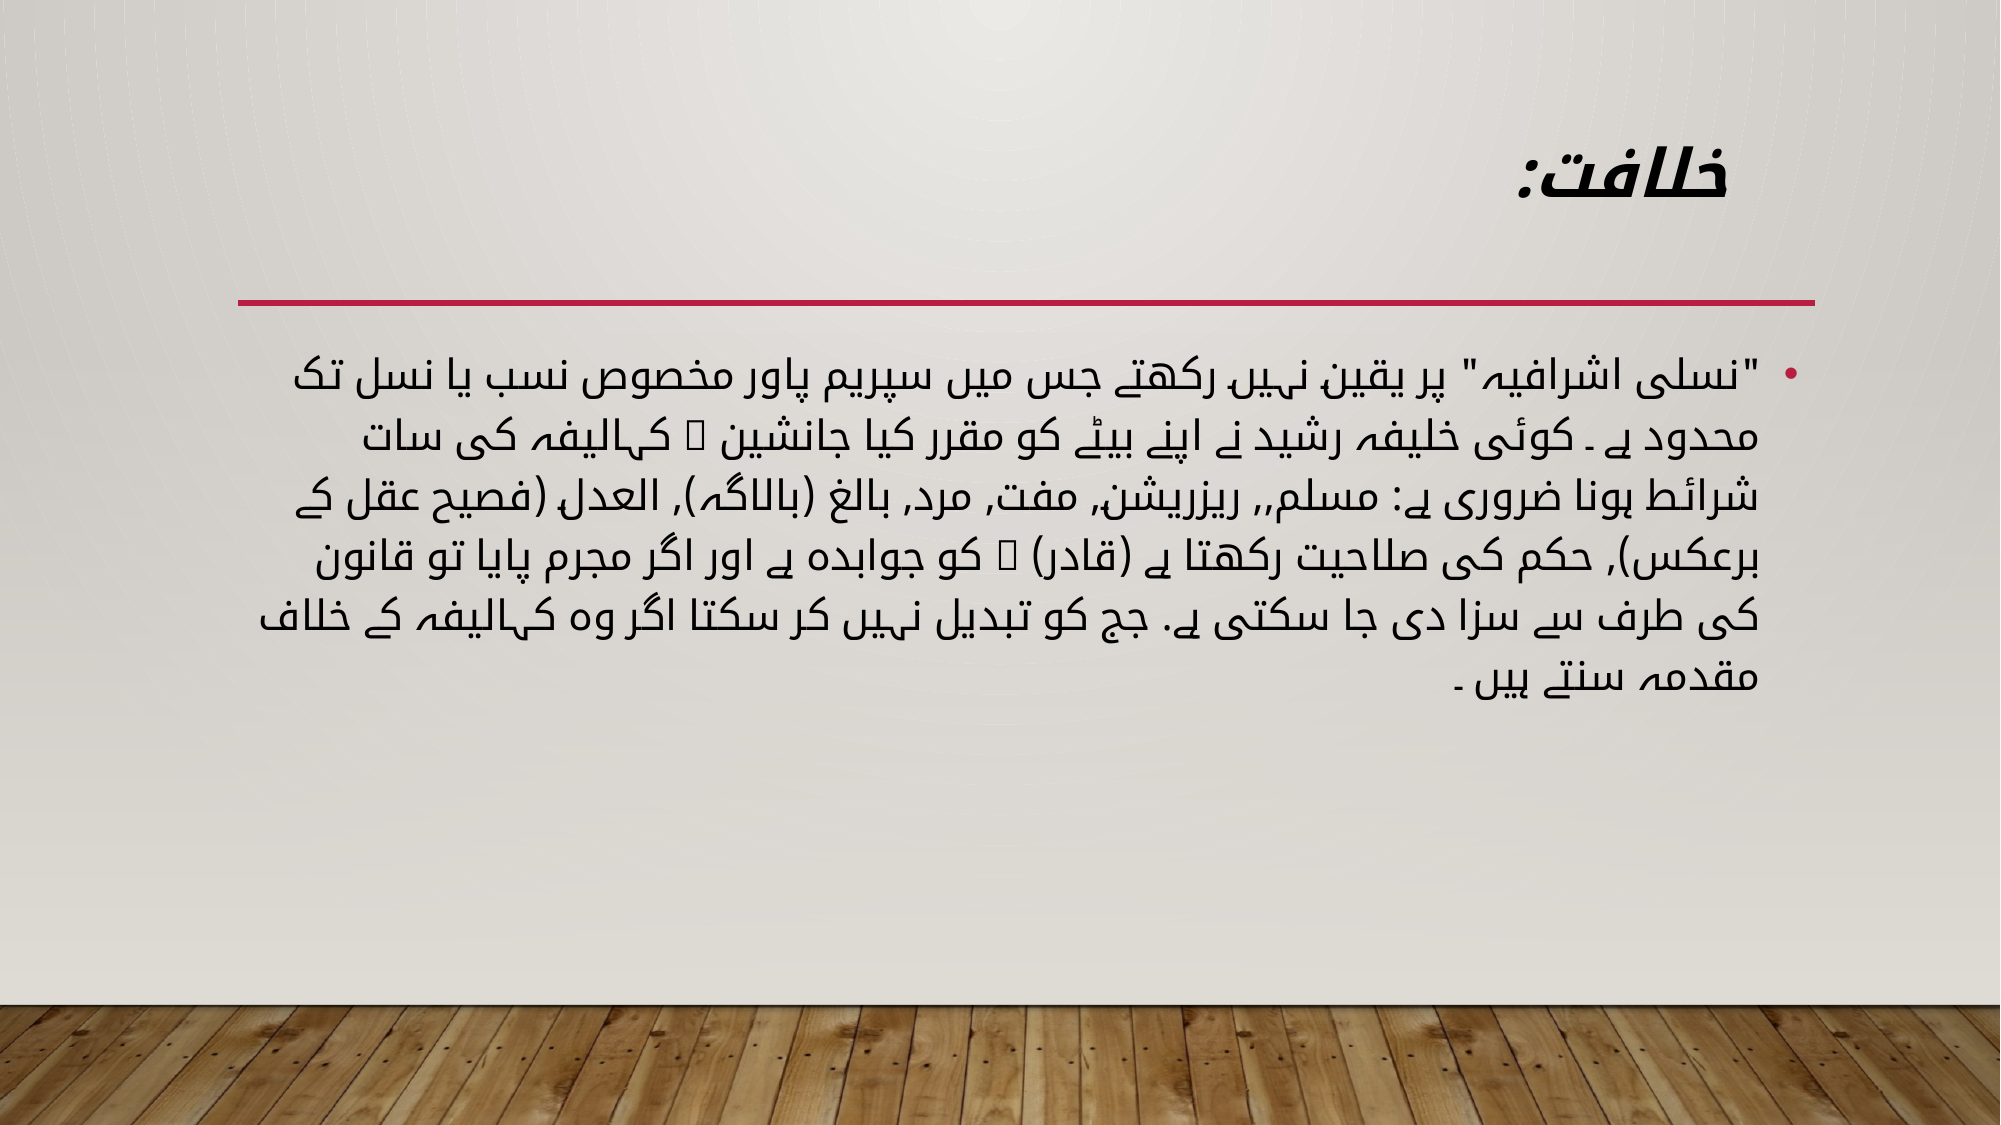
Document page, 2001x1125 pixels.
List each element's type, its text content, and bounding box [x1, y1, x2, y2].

picture [0, 1005, 2000, 1125]
list "نسلی اشرافیہ" پر یقین نہیں رکھتے جس میں سپریم پاور مخصوص نسب یا نسل تک محدود ہے ۔ کوئی خلیفہ رشید نے اپنے بیٹے کو مقرر کیا جانشین  کہالیفہ کی سات شرائط ہونا ضروری ہے: مسلم,, ریزریشن, مفت, مرد, بالغ (بالاگہ), العدل (فصیح عقل کے برعکس), حکم کی صلاحیت رکھتا ہے (قادر)  کو جوابدہ ہے اور اگر مجرم پایا تو قانون کی طرف سے سزا دی جا سکتی ہے. جج کو تبدیل نہیں کر سکتا اگر وہ کہالیفہ کے خلاف مقدمہ سنتے ہیں ۔ [238, 330, 1814, 897]
title خلافت: [238, 131, 1814, 305]
